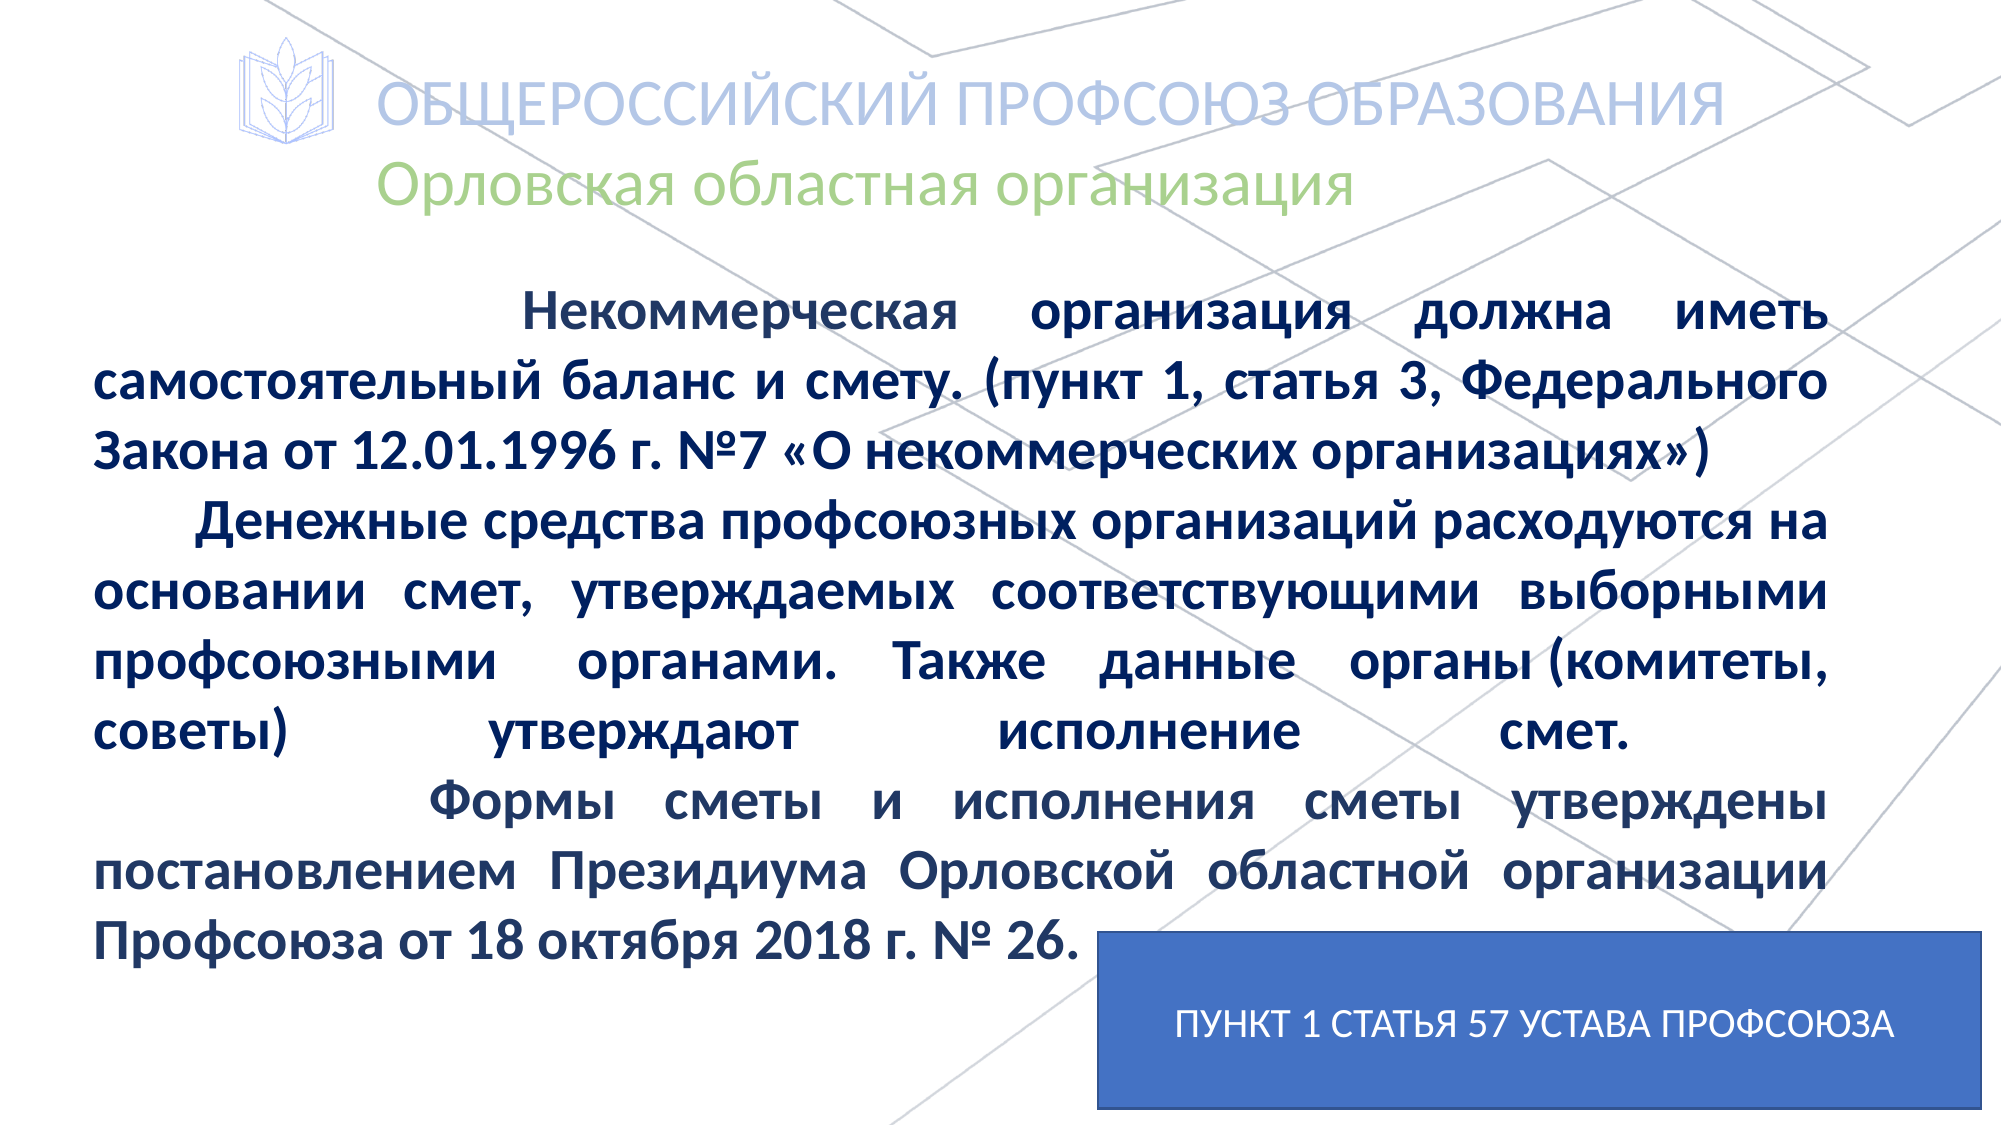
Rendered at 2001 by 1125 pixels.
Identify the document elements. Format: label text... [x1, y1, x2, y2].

text_box ОБЩЕРОССИЙСКИЙ ПРОФСОЮЗ ОБРАЗОВАНИЯ Орловская областная организация [376, 51, 1925, 218]
picture [220, 24, 355, 159]
text_box ПУНКТ 1 СТАТЬЯ 57 УСТАВА ПРОФСОЮЗА [1097, 931, 1982, 1110]
text_box Некоммерческая организация должна иметь самостоятельный баланс и смету. (пункт 1, статья 3, Федерального Закона от 12.01.1996 г. №7 «О некоммерческих организациях») Денежные средства профсоюзных организаций расходуются на основании смет, утверждаемых соответствующими выборными профсоюзными органами. Также данные органы (комитеты, советы) утверждают исполнение смет. Формы сметы и исполнения сметы утверждены постановлением Президиума Орловской областной организации Профсоюза от 18 октября 2018 г. № 26. [79, 263, 1845, 1029]
